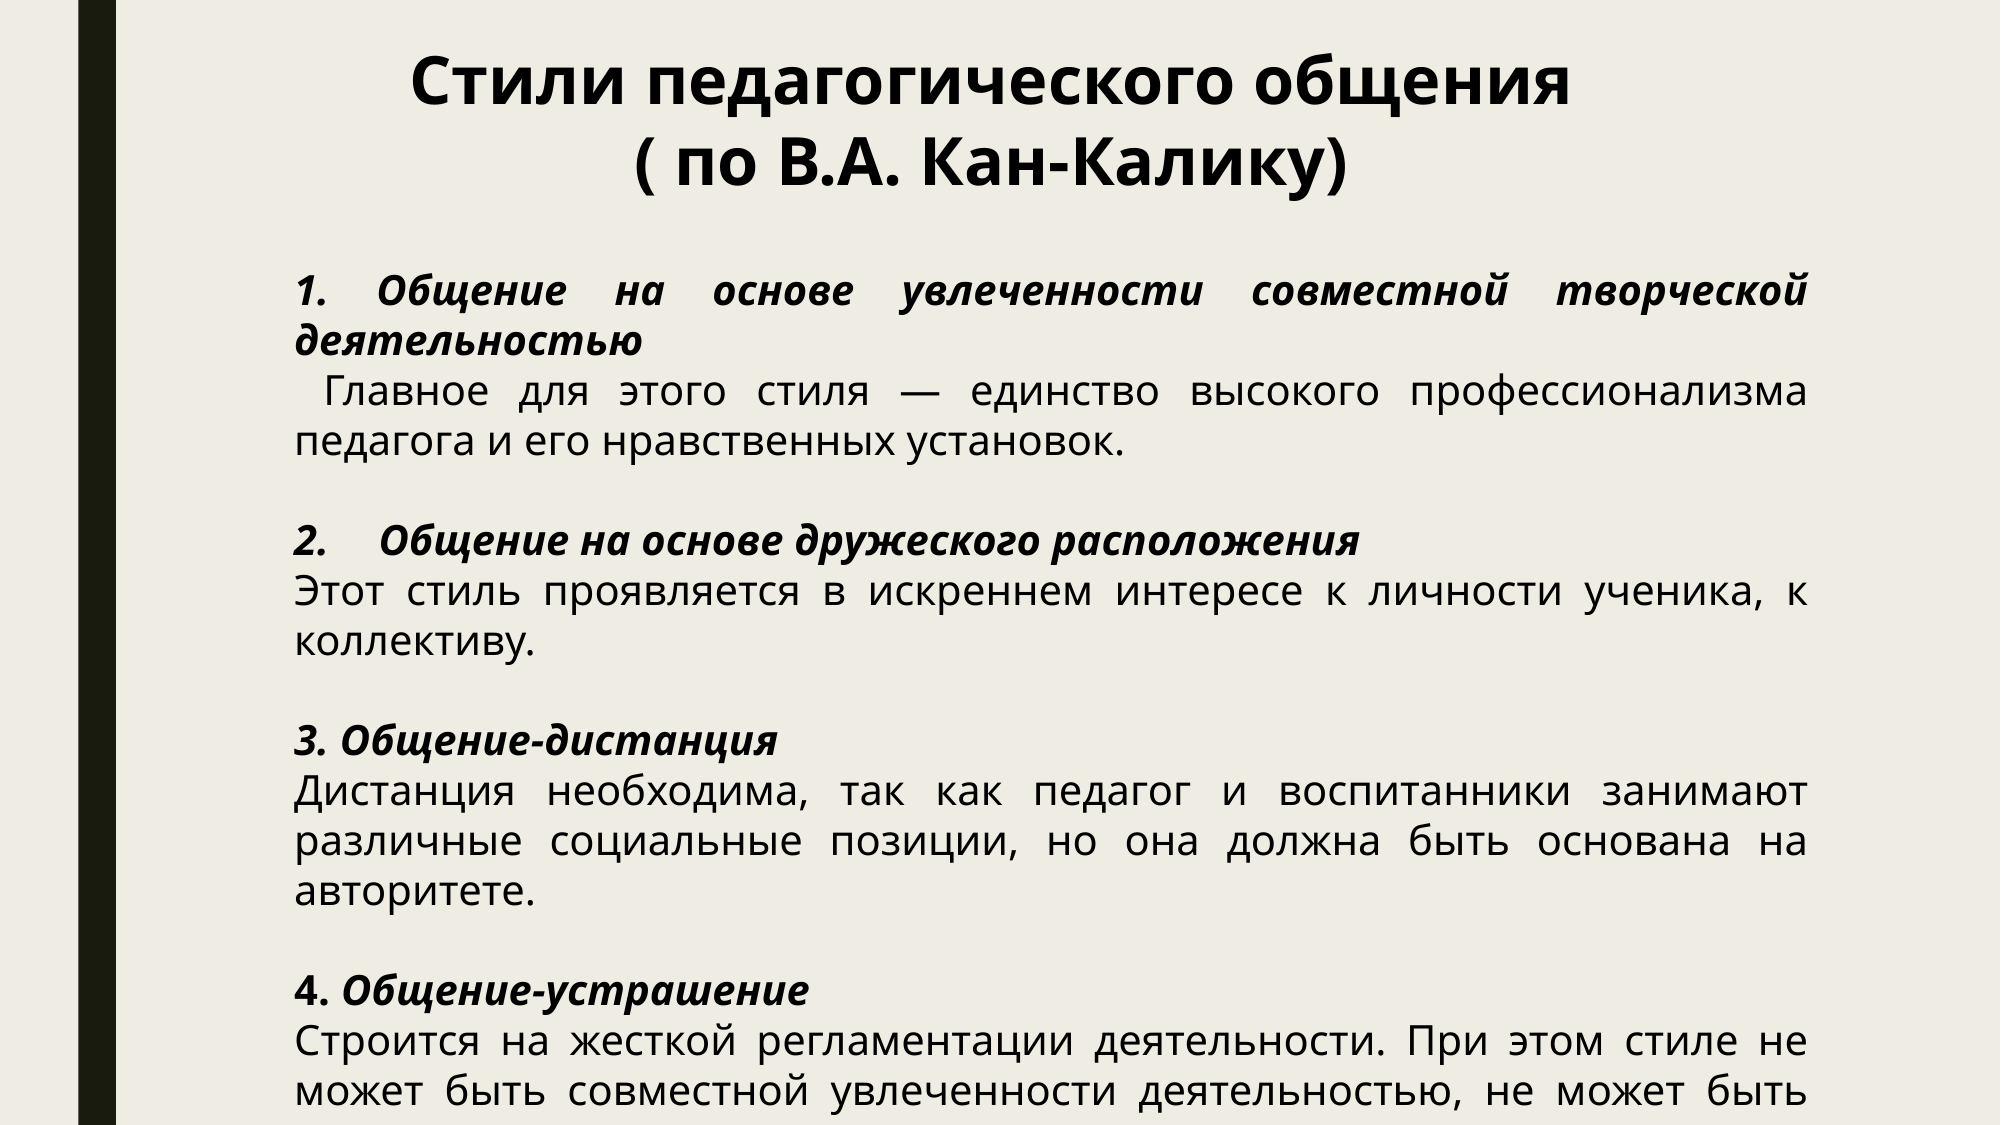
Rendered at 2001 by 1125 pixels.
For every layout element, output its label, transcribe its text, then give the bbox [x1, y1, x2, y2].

text_box Стили педагогического общения ( по В.А. Кан-Калику) [373, 30, 1626, 251]
text_box 1. Общение на основе увлеченности совместной творческой деятельностью Главное для этого стиля — единство высокого профессионализма педагога и его нравственных установок. Общение на основе дружеского расположения Этот стиль проявляется в искреннем интересе к личности ученика, к коллективу. 3. Общение-дистанция Дистанция необходима, так как педагог и воспитанники занимают различные социальные позиции, но она должна быть основана на авторитете. 4. Общение-устрашение Строится на жесткой регламентации деятельности. При этом стиле не может быть совместной увлеченности деятельностью, не может быть сотворчества. [279, 256, 1824, 1125]
